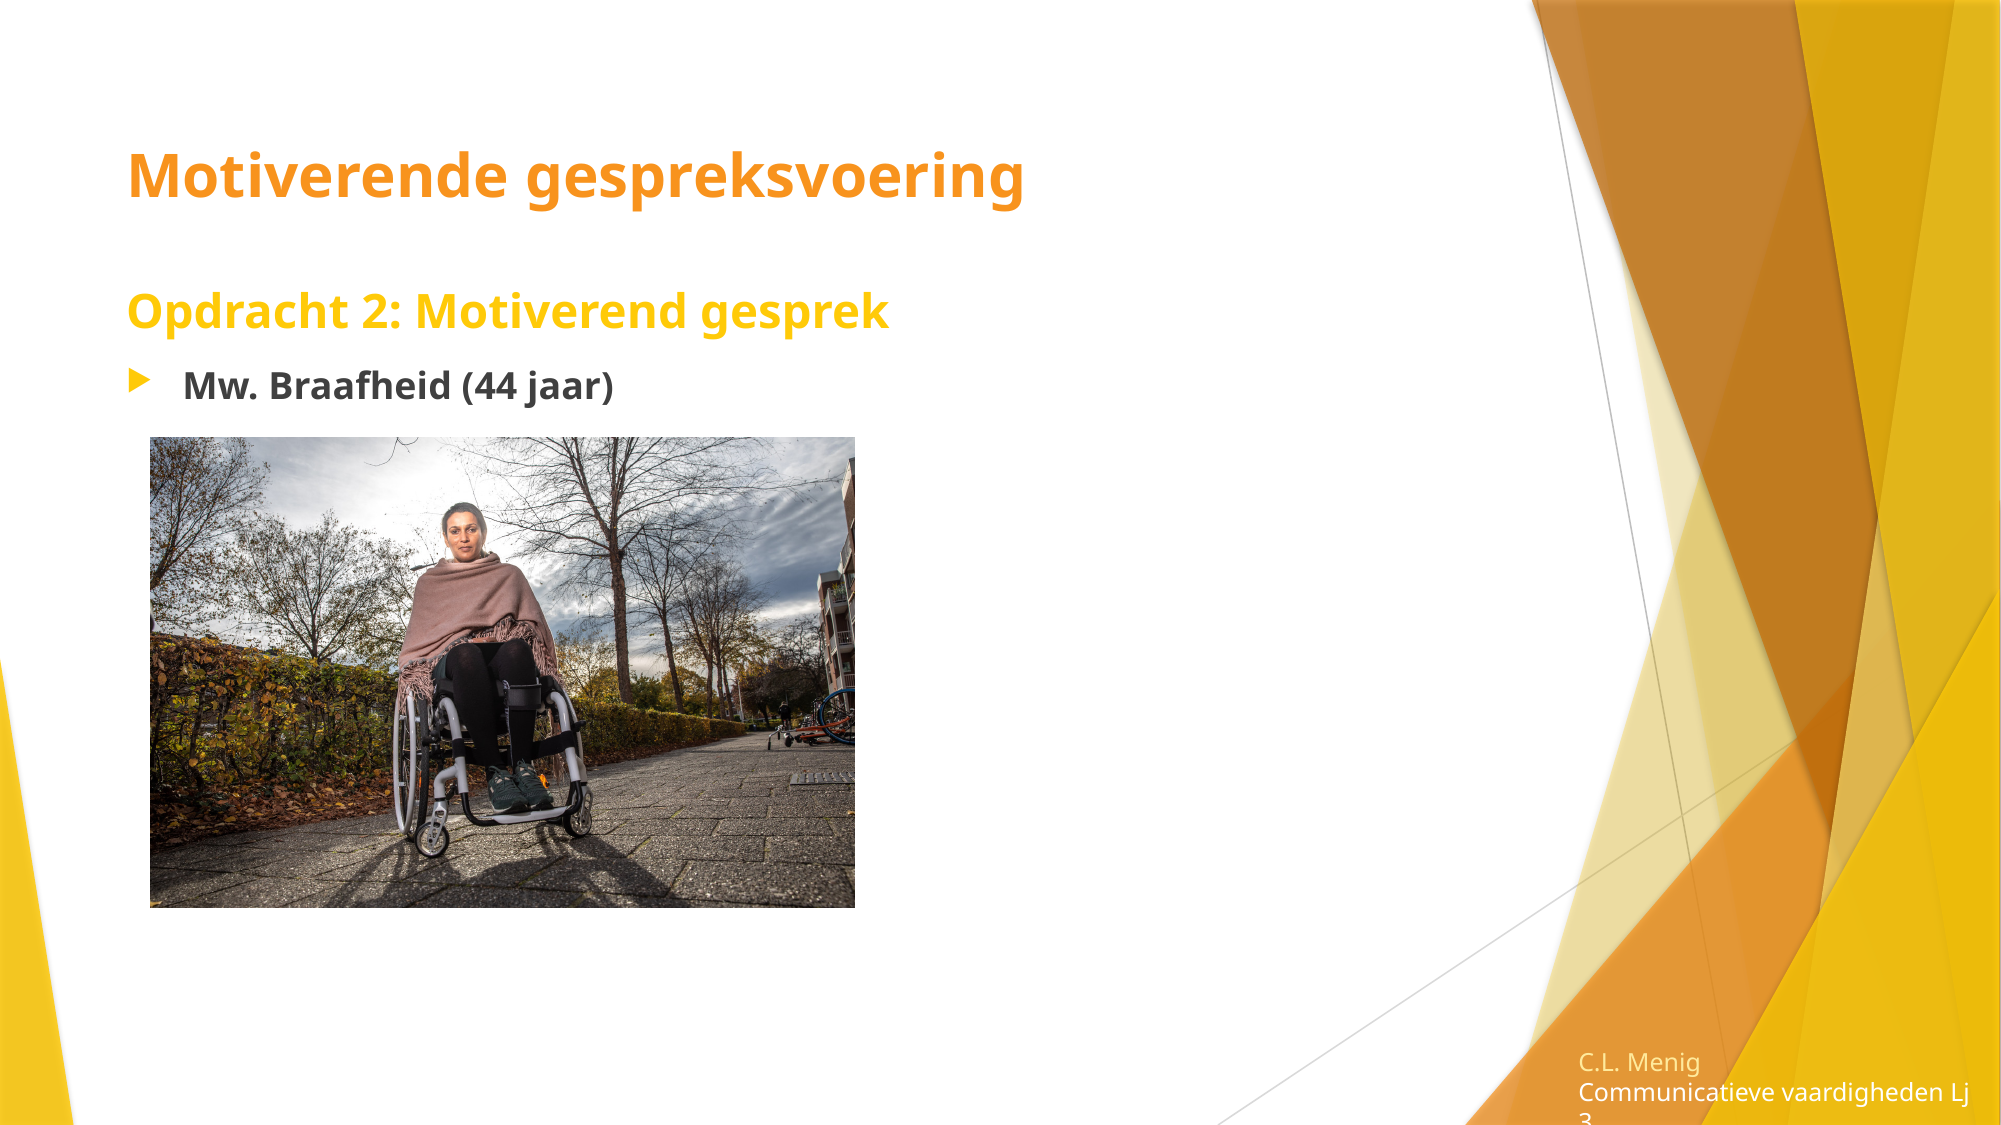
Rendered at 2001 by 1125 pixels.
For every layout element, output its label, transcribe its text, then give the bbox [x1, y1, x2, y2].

list Mw. Braafheid (44 jaar) [111, 354, 1522, 992]
text_box C.L. Menig Communicatieve vaardigheden Lj 3 [1563, 1038, 2000, 1125]
text_box Motiverende gespreksvoering Opdracht 2: Motiverend gesprek [111, 129, 1522, 347]
picture [149, 437, 856, 909]
